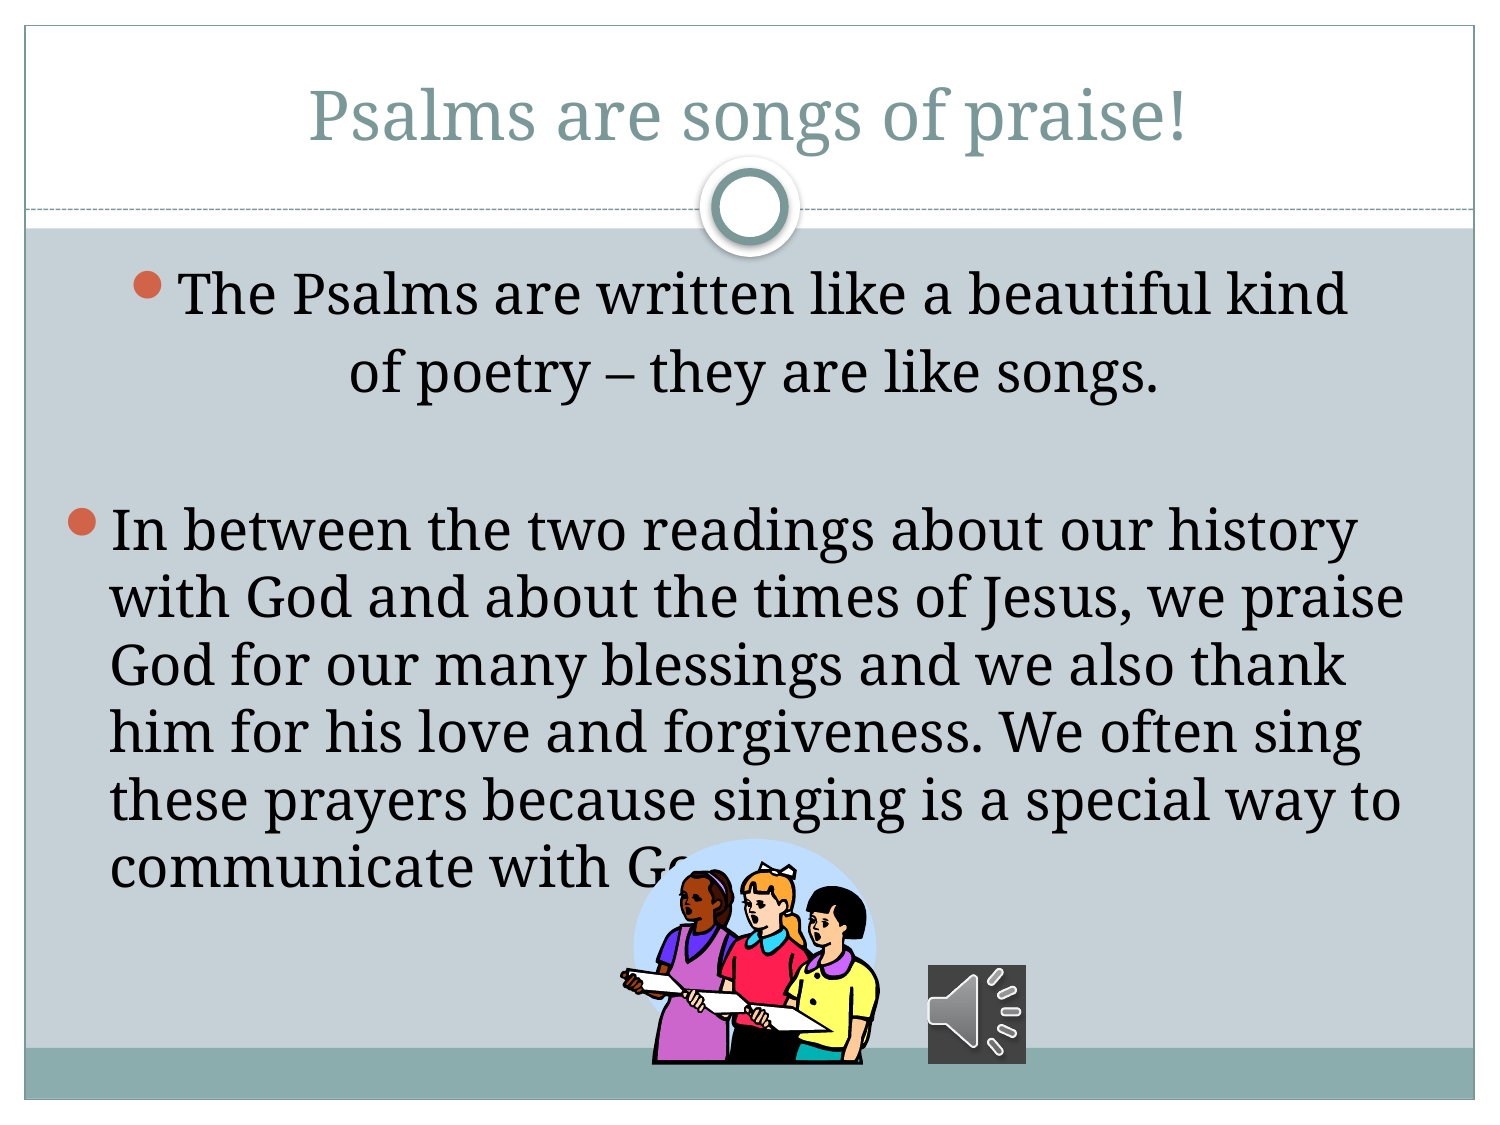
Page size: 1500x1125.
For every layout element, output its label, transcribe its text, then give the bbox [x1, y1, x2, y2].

list The Psalms are written like a beautiful kind of poetry – they are like songs. In between the two readings about our history with God and about the times of Jesus, we praise God for our many blessings and we also thank him for his love and forgiveness. We often sing these prayers because singing is a special way to communicate with God. [49, 250, 1445, 1001]
picture [926, 964, 1028, 1065]
title Psalms are songs of praise! [49, 37, 1450, 162]
picture [619, 838, 881, 1065]
